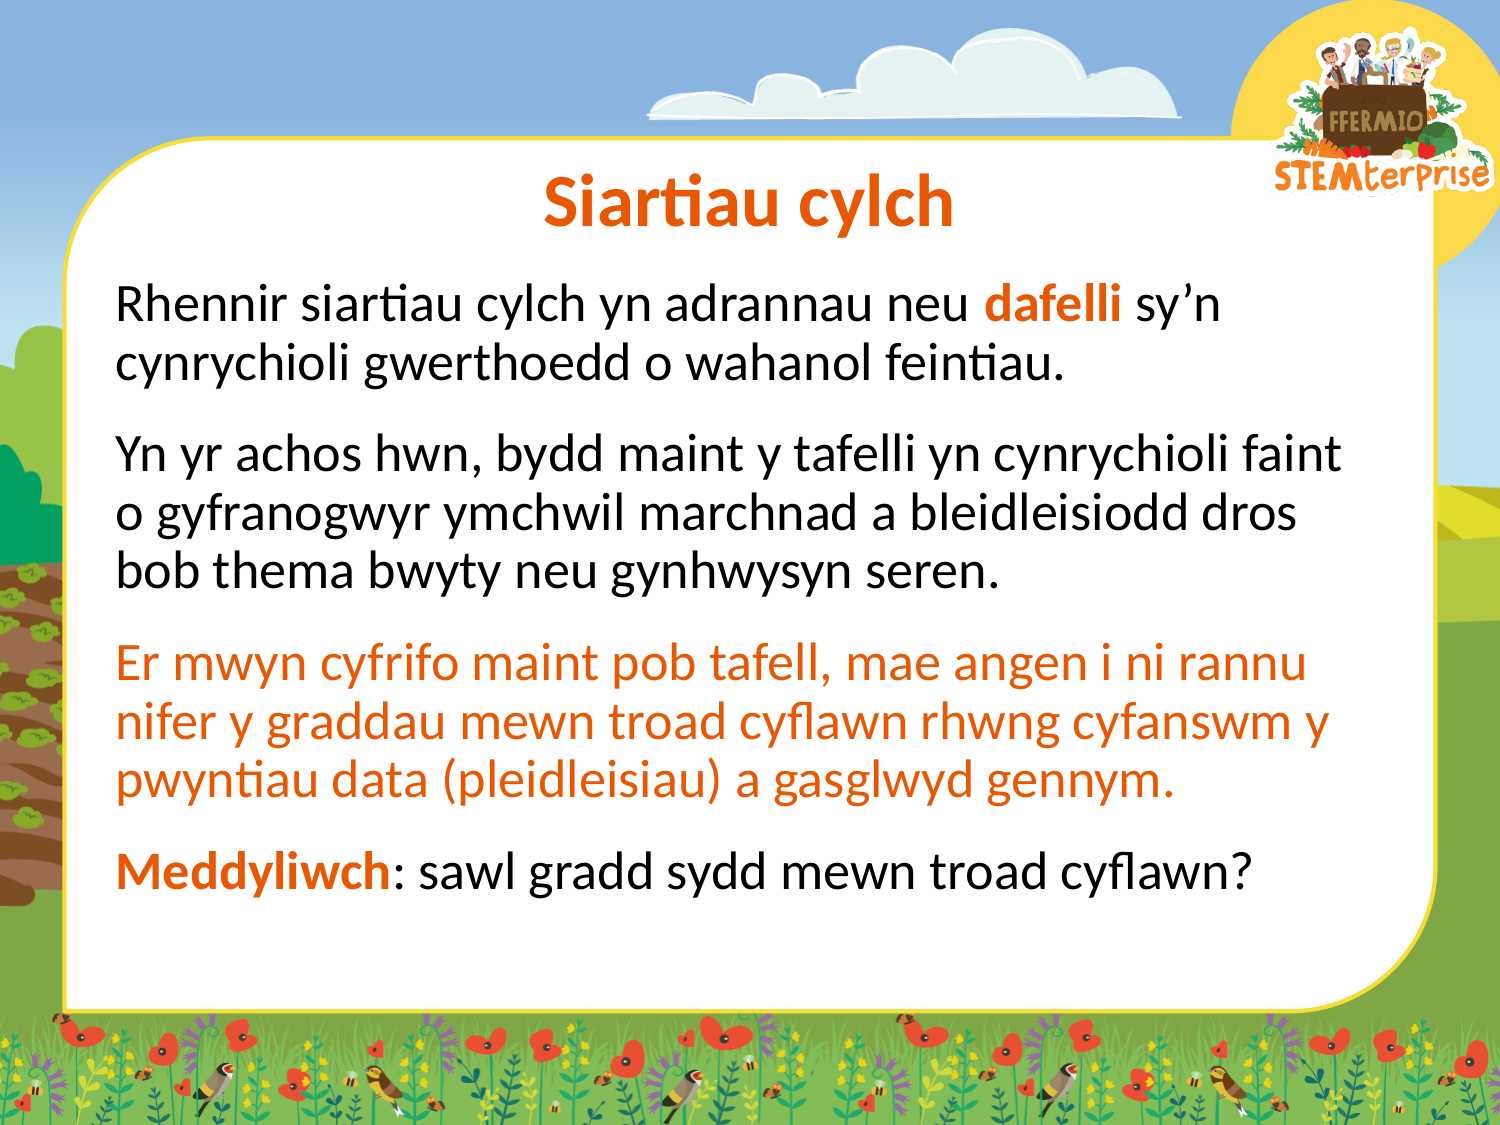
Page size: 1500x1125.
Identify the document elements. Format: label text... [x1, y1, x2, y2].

list Rhennir siartiau cylch yn adrannau neu dafelli sy’n cynrychioli gwerthoedd o wahanol feintiau. Yn yr achos hwn, bydd maint y tafelli yn cynrychioli faint o gyfranogwyr ymchwil marchnad a bleidleisiodd dros bob thema bwyty neu gynhwysyn seren. Er mwyn cyfrifo maint pob tafell, mae angen i ni rannu nifer y graddau mewn troad cyflawn rhwng cyfanswm y pwyntiau data (pleidleisiau) a gasglwyd gennym. Meddyliwch: sawl gradd sydd mewn troad cyflawn? [100, 267, 1400, 965]
title Siartiau cylch [218, 137, 1282, 256]
picture [0, 0, 1500, 1125]
